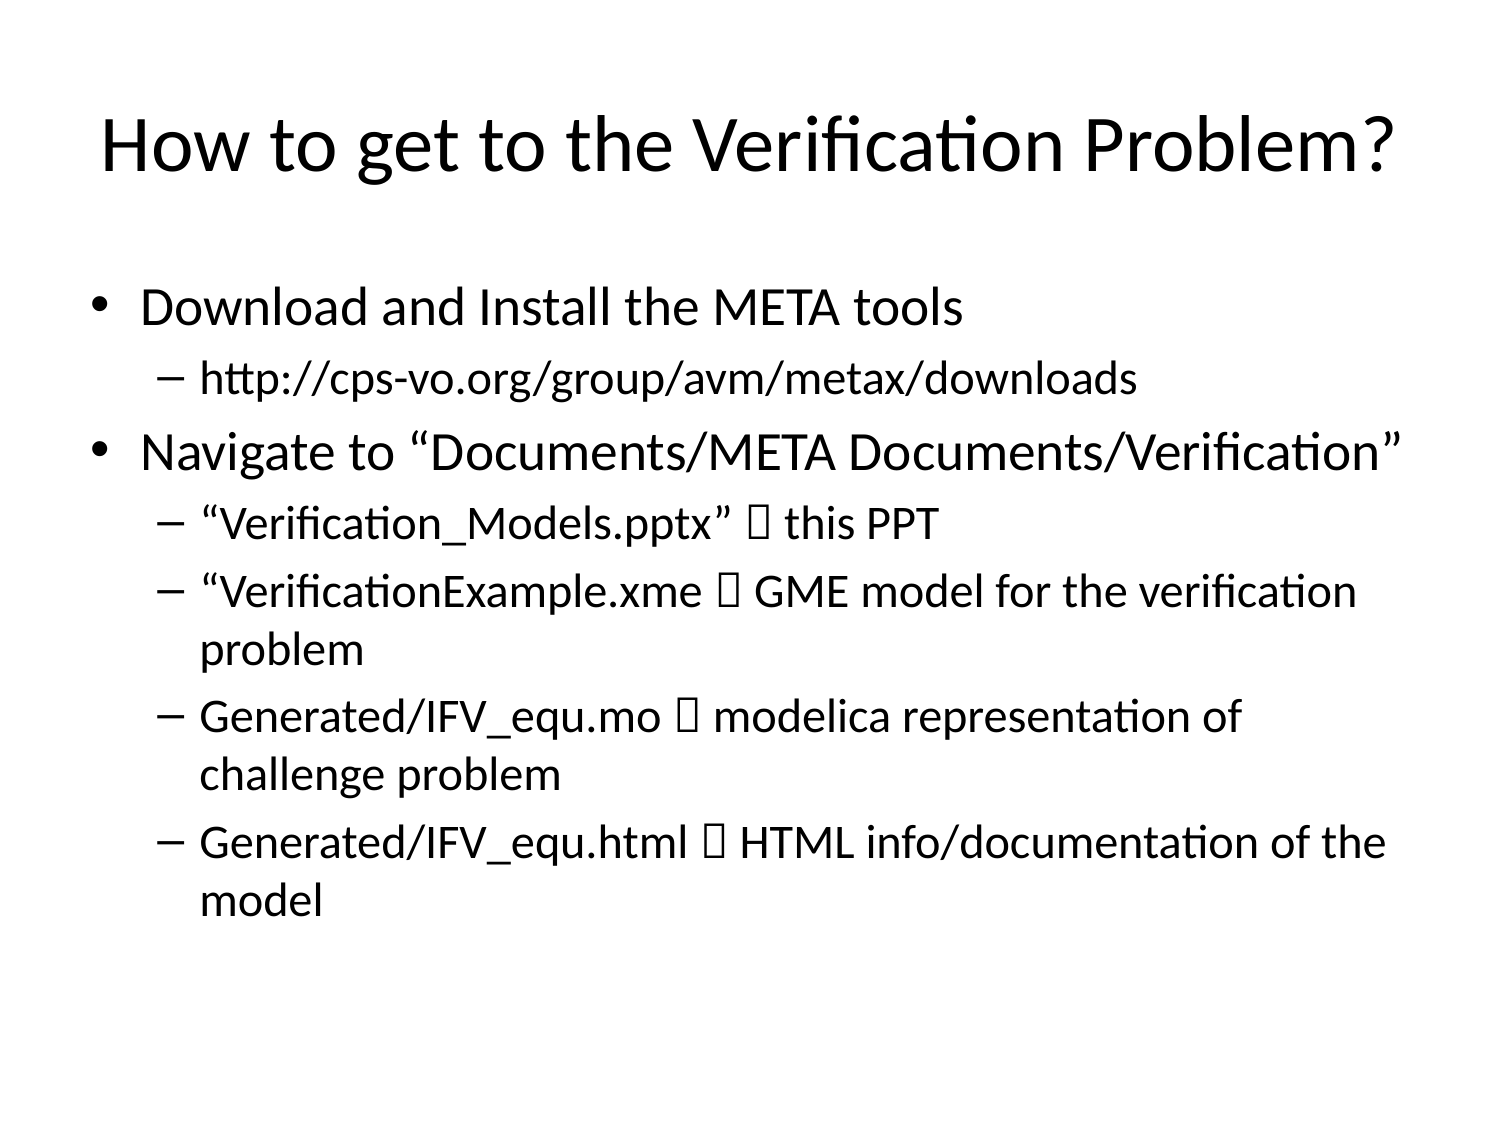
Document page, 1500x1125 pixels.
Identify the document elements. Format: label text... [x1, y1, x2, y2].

title How to get to the Verification Problem? [75, 45, 1425, 233]
list Download and Install the META tools http://cps-vo.org/group/avm/metax/downloads Navigate to “Documents/META Documents/Verification” “Verification_Models.pptx”  this PPT “VerificationExample.xme  GME model for the verification problem Generated/IFV_equ.mo  modelica representation of challenge problem Generated/IFV_equ.html  HTML info/documentation of the model [75, 262, 1425, 1005]
